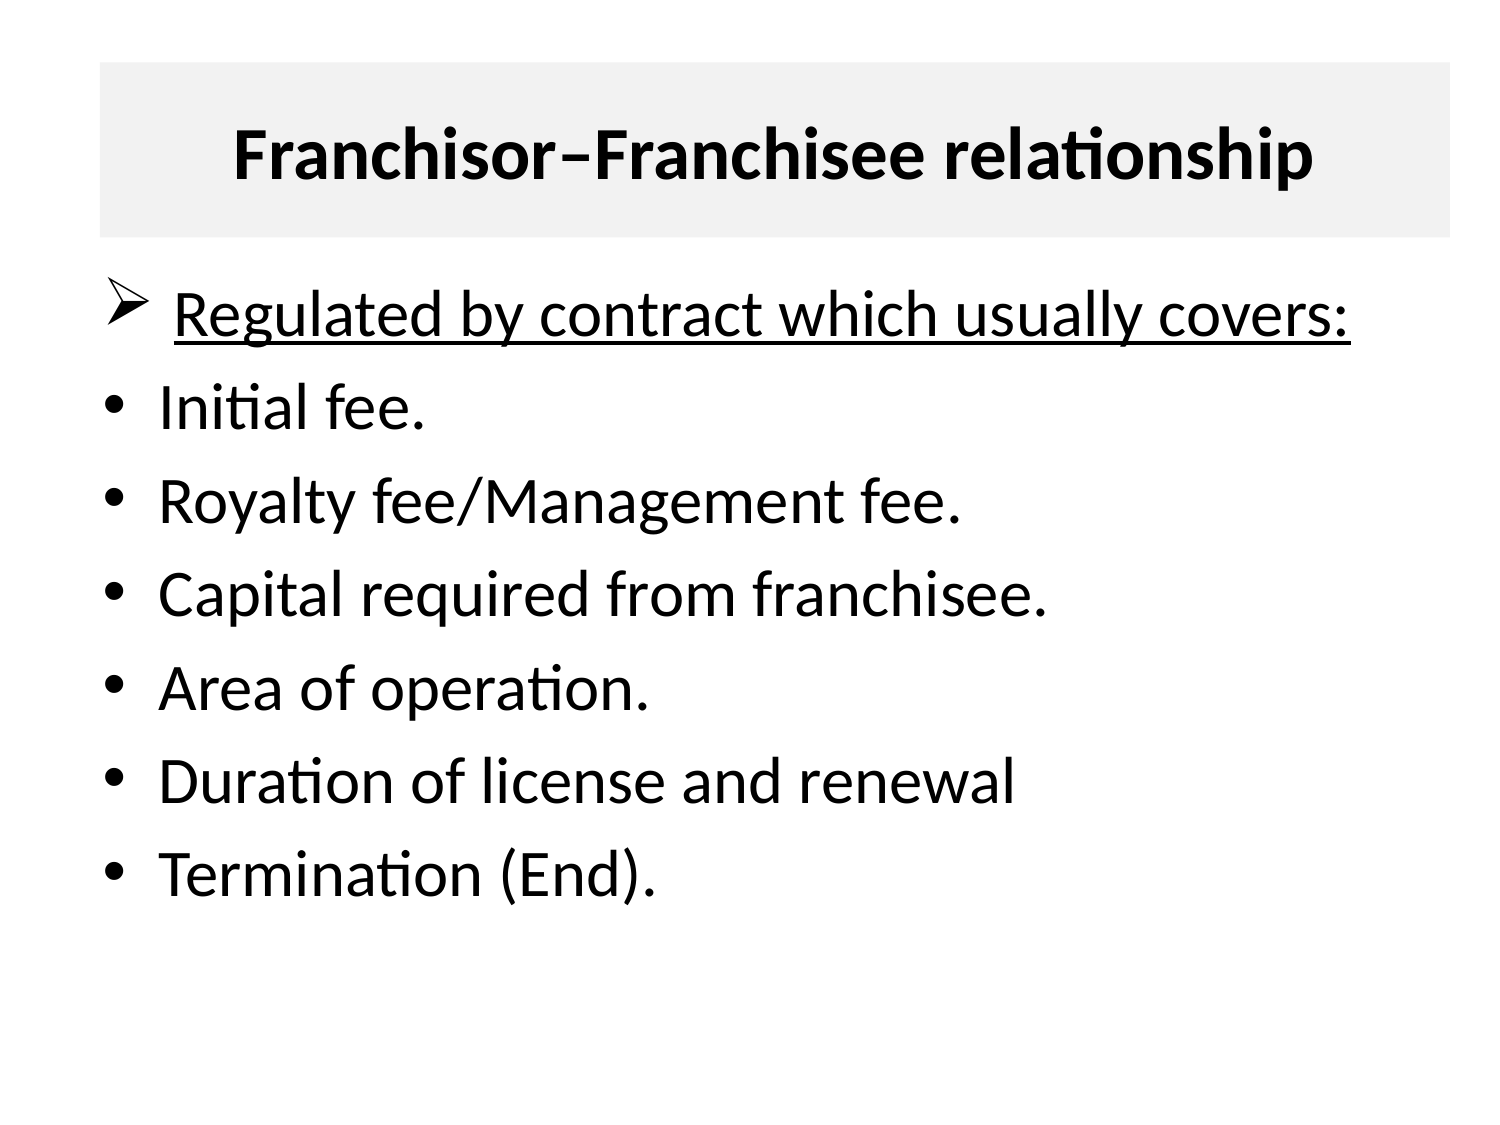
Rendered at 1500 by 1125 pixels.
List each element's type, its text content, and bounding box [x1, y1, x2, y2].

list Regulated by contract which usually covers: Initial fee. Royalty fee/Management fee. Capital required from franchisee. Area of operation. Duration of license and renewal Termination (End). [87, 262, 1425, 1005]
title Franchisor–Franchisee relationship [99, 62, 1450, 238]
